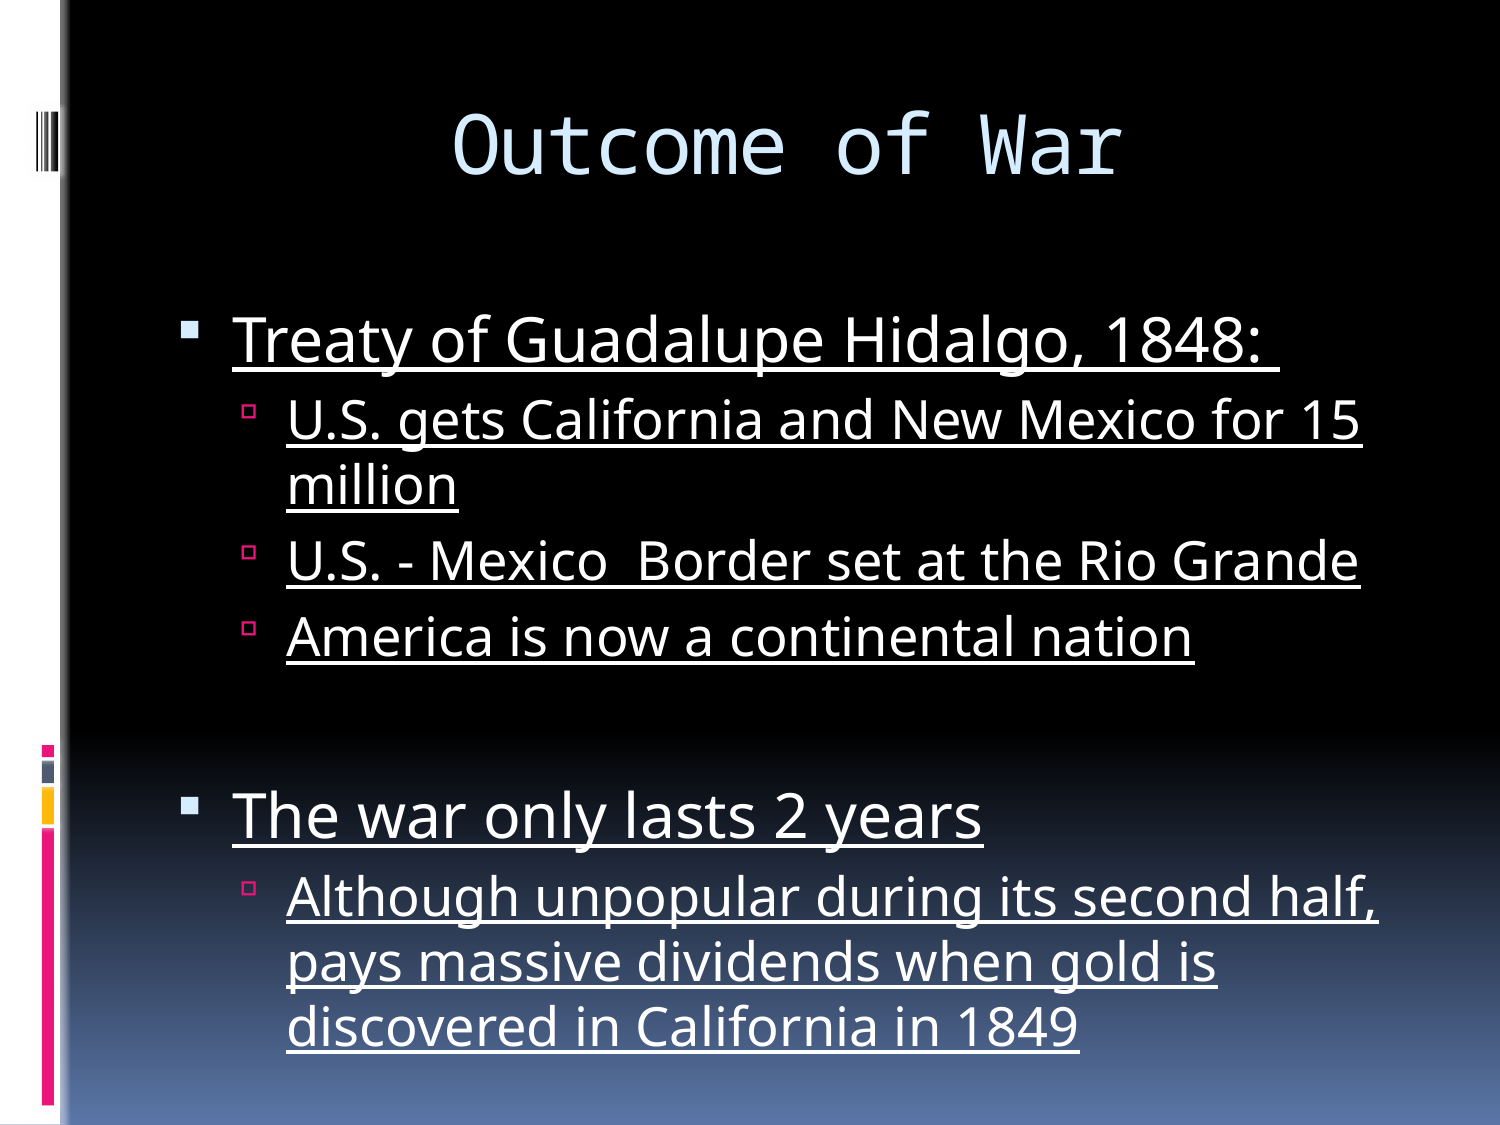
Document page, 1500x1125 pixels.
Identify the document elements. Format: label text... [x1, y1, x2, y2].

list Treaty of Guadalupe Hidalgo, 1848: U.S. gets California and New Mexico for 15 million U.S. - Mexico Border set at the Rio Grande America is now a continental nation The war only lasts 2 years Although unpopular during its second half, pays massive dividends when gold is discovered in California in 1849 [150, 292, 1425, 1043]
title Outcome of War [150, 83, 1425, 234]
